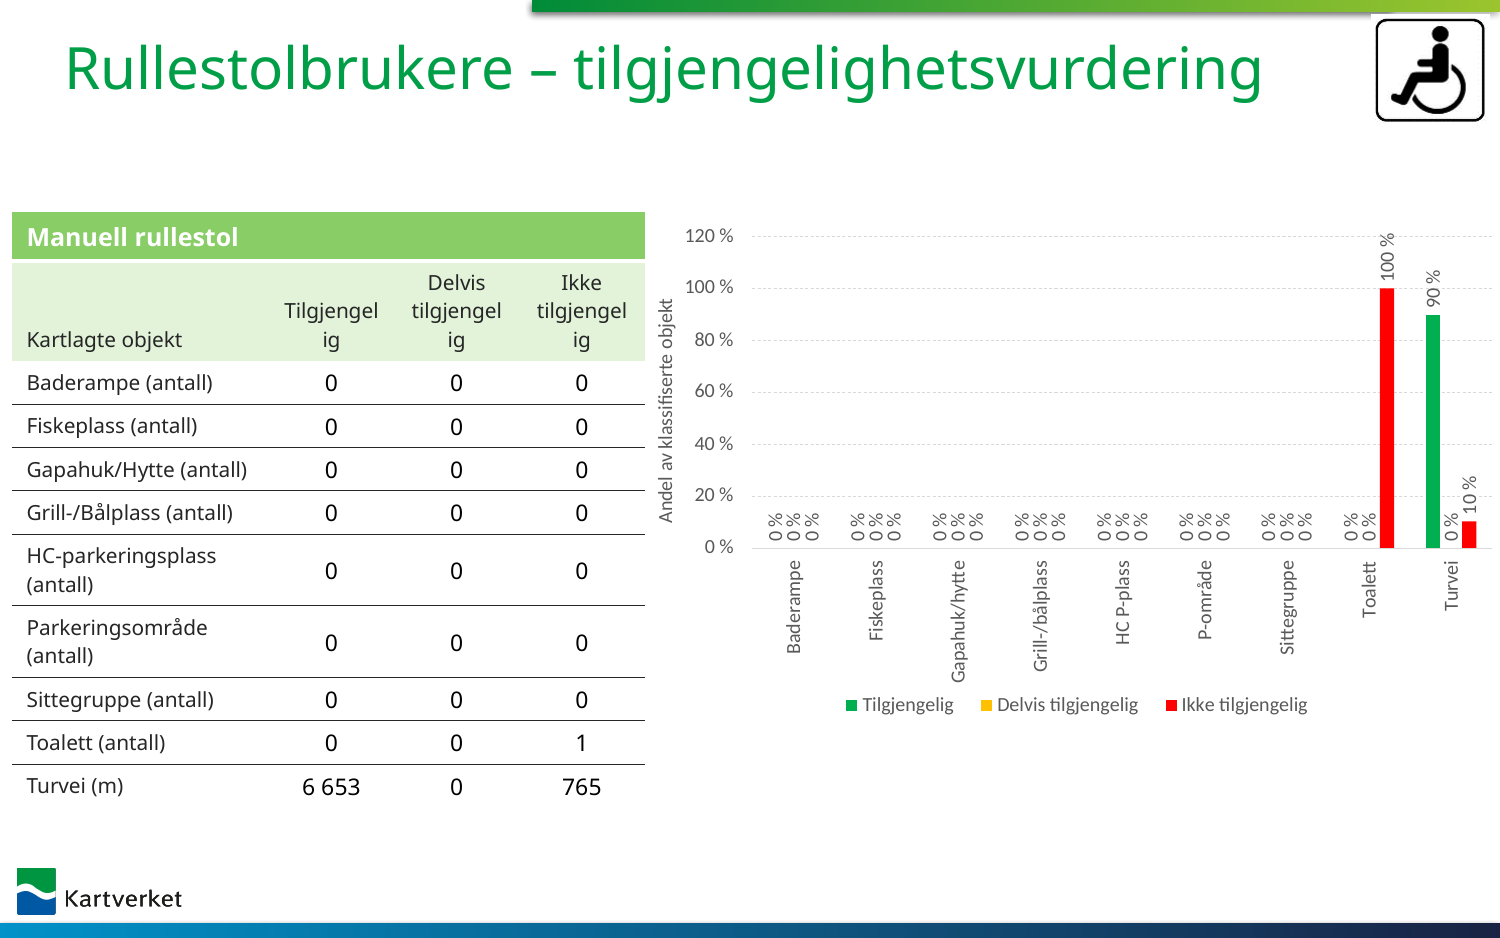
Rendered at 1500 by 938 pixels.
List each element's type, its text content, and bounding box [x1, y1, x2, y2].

picture [643, 218, 1500, 728]
table_cell 0 [394, 765, 519, 807]
table_cell 6 653 [269, 765, 394, 807]
text_box Rullestolbrukere – tilgjengelighetsvurdering [49, 12, 1372, 109]
picture [1371, 13, 1491, 127]
table_cell Kartlagte objekt [12, 263, 269, 361]
table_cell 0 [519, 448, 638, 490]
table_cell Fiskeplass (antall) [12, 405, 269, 447]
table_cell Toalett (antall) [12, 721, 269, 764]
table_cell 0 [269, 448, 394, 490]
table_cell 0 [519, 606, 638, 677]
table_cell Gapahuk/Hytte (antall) [12, 448, 269, 490]
table_cell 0 [269, 721, 394, 764]
table_cell Delvis tilgjengelig [394, 263, 519, 361]
table_cell 0 [519, 361, 638, 404]
table_cell Turvei (m) [12, 765, 269, 807]
table_cell 0 [394, 678, 519, 720]
table_cell 0 [394, 448, 519, 490]
table_cell Ikke tilgjengelig [519, 263, 638, 361]
table_cell 0 [394, 405, 519, 447]
table_cell 765 [519, 765, 645, 807]
table_cell 0 [394, 606, 519, 677]
table_cell Grill-/Bålplass (antall) [12, 491, 269, 534]
table_cell 0 [269, 491, 394, 534]
table_cell 0 [394, 361, 519, 404]
table_cell 0 [519, 491, 638, 534]
table_cell HC-parkeringsplass (antall) [12, 535, 269, 605]
table_cell 0 [269, 678, 394, 720]
table_cell Parkeringsområde (antall) [12, 606, 269, 677]
table_cell 0 [519, 535, 638, 605]
table_cell 0 [269, 405, 394, 447]
table_header Manuell rullestol [12, 212, 645, 259]
table_cell 0 [269, 606, 394, 677]
table_cell 0 [519, 405, 638, 447]
table_cell Tilgjengelig [269, 263, 394, 361]
table_cell 0 [394, 491, 519, 534]
table_cell Baderampe (antall) [12, 361, 269, 404]
table_cell 0 [394, 535, 519, 605]
table_cell 1 [519, 721, 645, 764]
table_cell 0 [269, 361, 394, 404]
table_cell 0 [394, 721, 519, 764]
table_cell Sittegruppe (antall) [12, 678, 269, 720]
table_cell 0 [519, 678, 638, 720]
table_cell 0 [269, 535, 394, 605]
